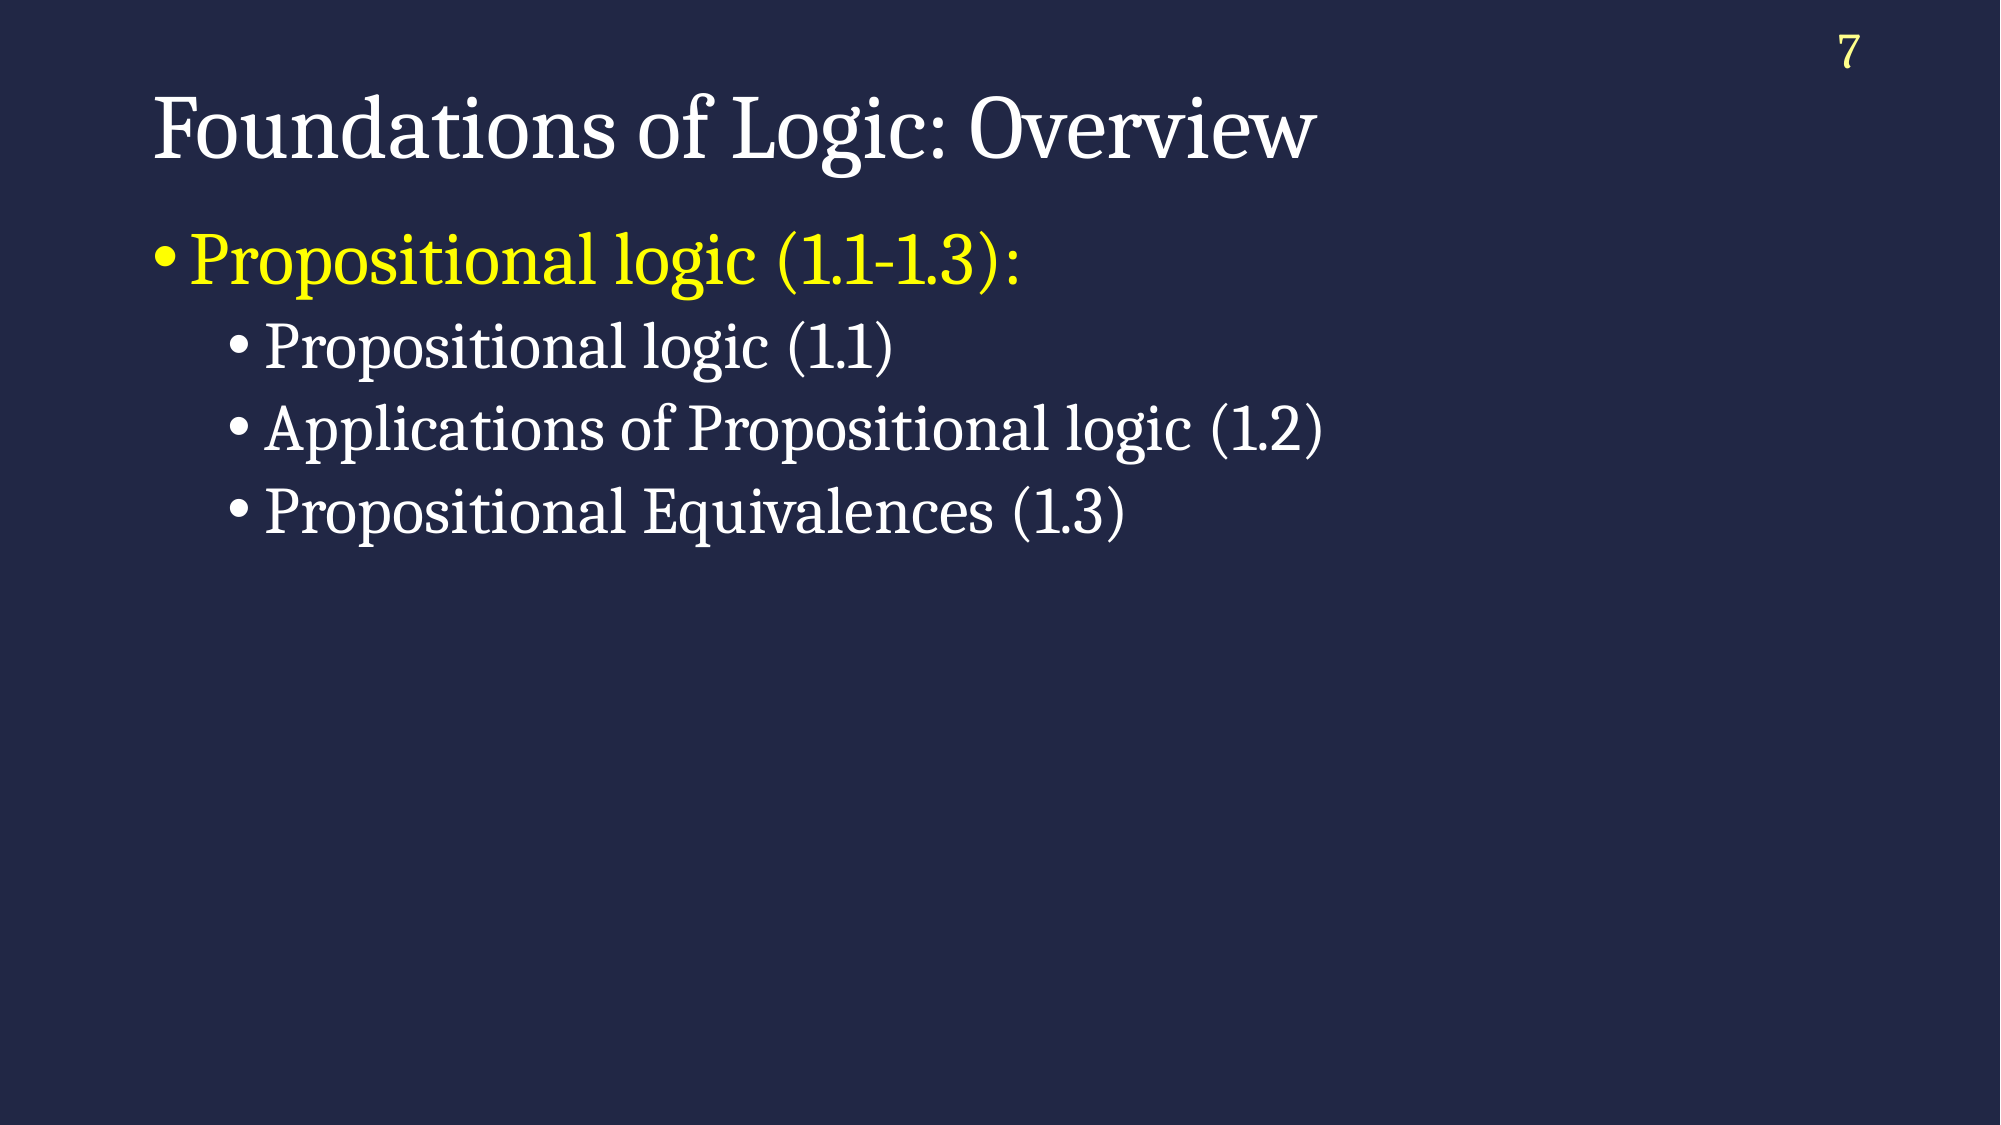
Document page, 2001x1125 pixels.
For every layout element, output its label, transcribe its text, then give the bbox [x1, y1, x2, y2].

list Propositional logic (1.1-1.3): Propositional logic (1.1) Applications of Propositional logic (1.2) Propositional Equivalences (1.3) [137, 212, 1863, 1012]
title Foundations of Logic: Overview [137, 59, 1863, 198]
slide_number 7 [1760, 18, 1877, 79]
